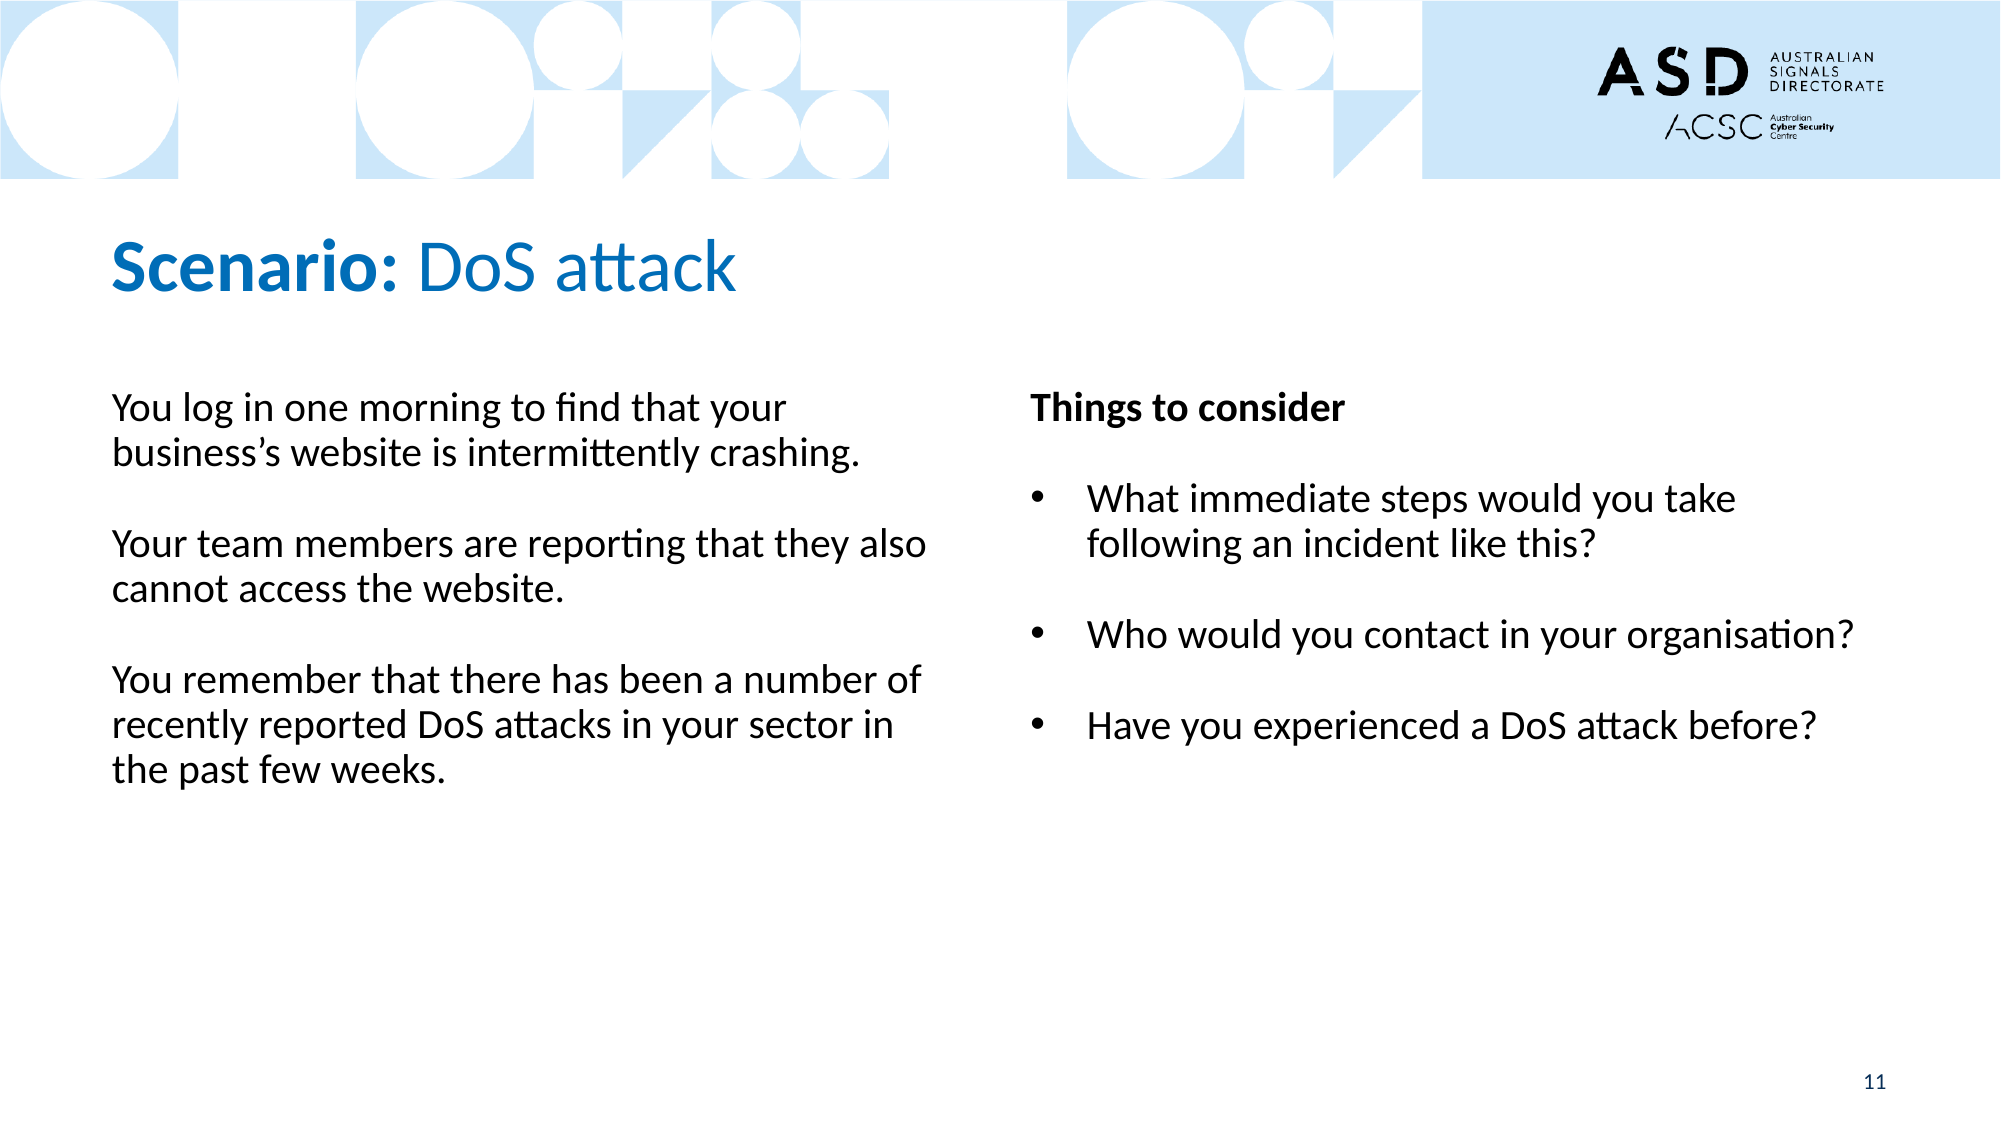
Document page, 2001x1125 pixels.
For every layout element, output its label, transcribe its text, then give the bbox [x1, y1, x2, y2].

title Scenario: DoS attack [96, 207, 1902, 328]
picture [0, 0, 2001, 179]
list Things to consider What immediate steps would you take following an incident like this? Who would you contact in your organisation? Have you experienced a DoS attack before? [1015, 378, 1902, 1007]
list You log in one morning to find that your business’s website is intermittently crashing. Your team members are reporting that they also cannot access the website. You remember that there has been a number of recently reported DoS attacks in your sector in the past few weeks. [96, 378, 950, 1007]
slide_number 11 [1799, 1050, 1902, 1111]
